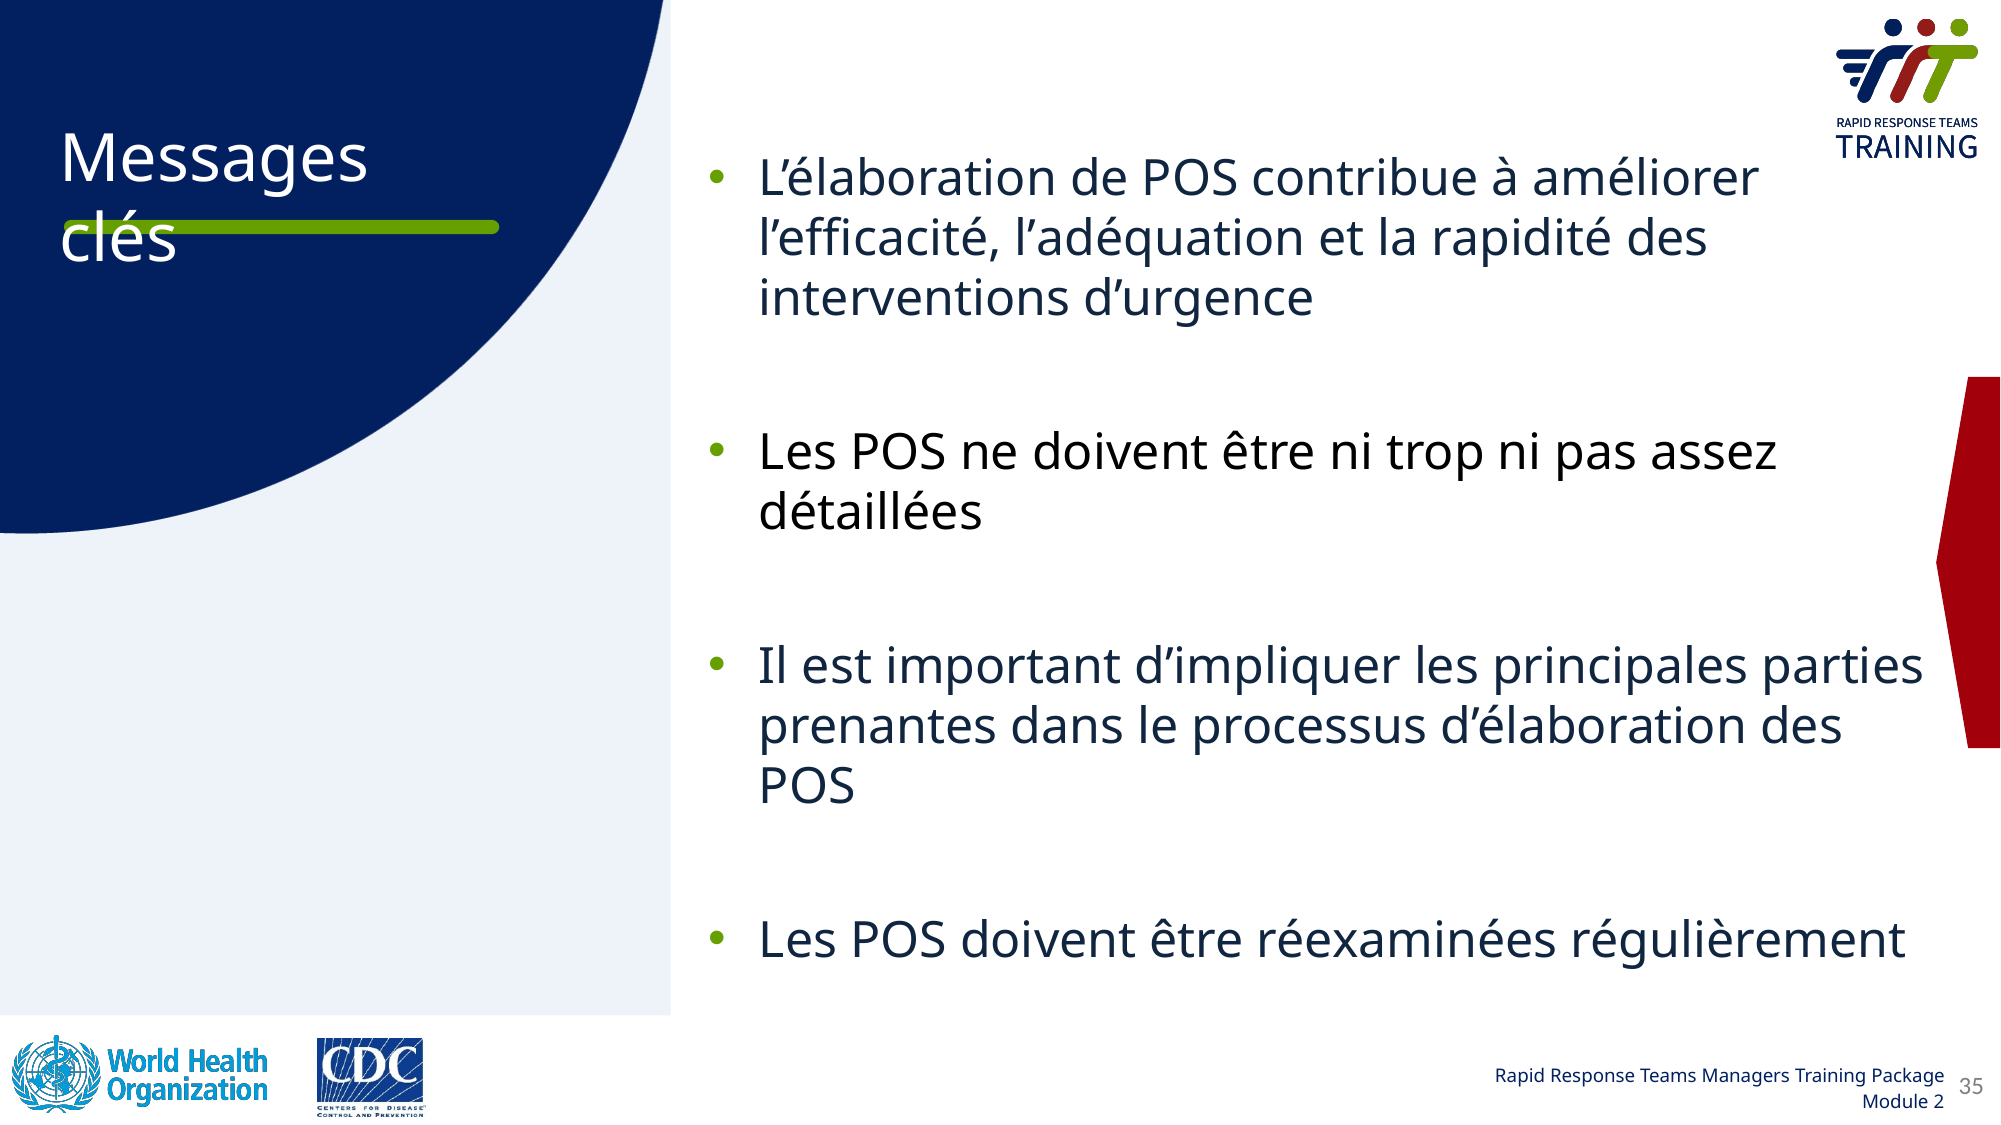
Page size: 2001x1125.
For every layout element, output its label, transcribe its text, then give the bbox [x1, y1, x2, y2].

picture [59, 1035, 267, 1113]
picture [12, 1035, 54, 1068]
picture [1835, 19, 1978, 167]
picture [24, 1054, 36, 1087]
slide_number 35 [1915, 1061, 2000, 1115]
list L’élaboration de POS contribue à améliorer l’efficacité, lʼadéquation et la rapidité des interventions d’urgence Les POS ne doivent être ni trop ni pas assez détaillées Il est important d’impliquer les principales parties prenantes dans le processus d’élaboration des POS Les POS doivent être réexaminées régulièrement [700, 137, 1937, 1049]
picture [36, 1088, 78, 1105]
picture [22, 1062, 26, 1077]
picture [12, 1083, 48, 1113]
picture [317, 1038, 426, 1117]
picture [50, 1108, 62, 1113]
picture [40, 1062, 47, 1070]
picture [46, 1056, 54, 1062]
picture [71, 1053, 90, 1091]
picture [0, 0, 670, 538]
picture [30, 1083, 37, 1091]
picture [34, 1054, 43, 1078]
